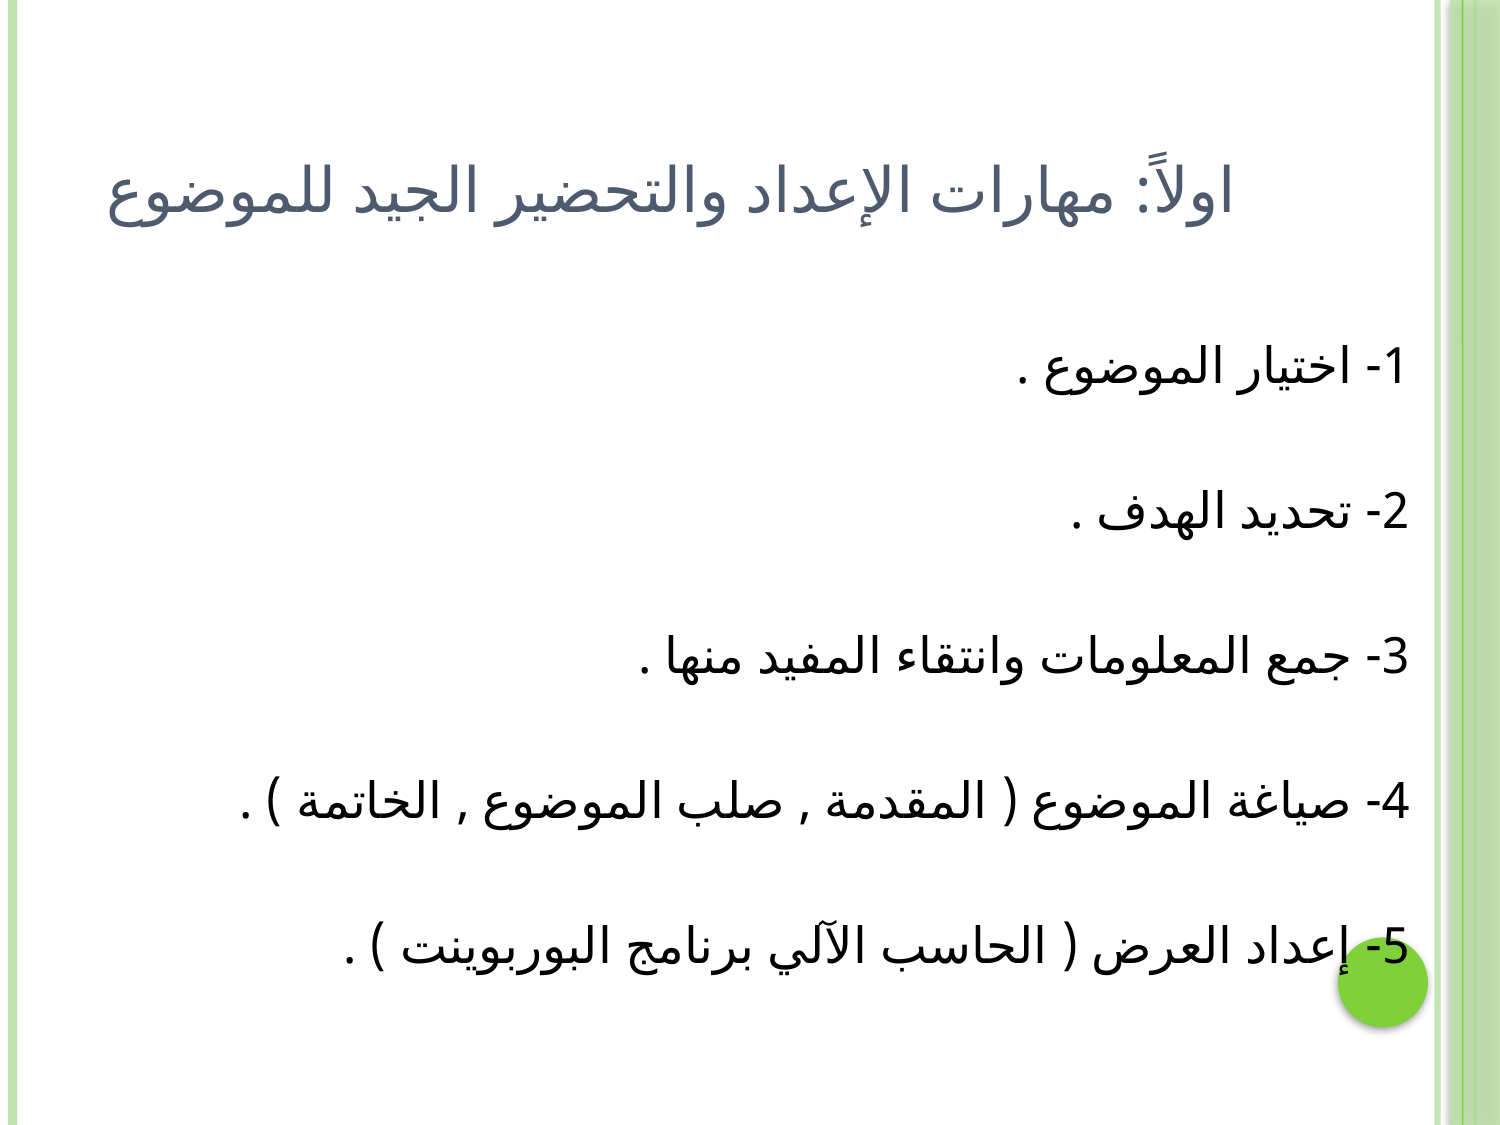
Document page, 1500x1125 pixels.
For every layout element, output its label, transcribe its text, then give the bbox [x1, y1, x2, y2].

title اولاً: مهارات الإعداد والتحضير الجيد للموضوع [75, 45, 1300, 233]
list 1- اختيار الموضوع . 2- تحديد الهدف . 3- جمع المعلومات وانتقاء المفيد منها . 4- صياغة الموضوع ( المقدمة , صلب الموضوع , الخاتمة ) . 5- إعداد العرض ( الحاسب الآلي برنامج البوربوينت ) . [75, 326, 1425, 1047]
